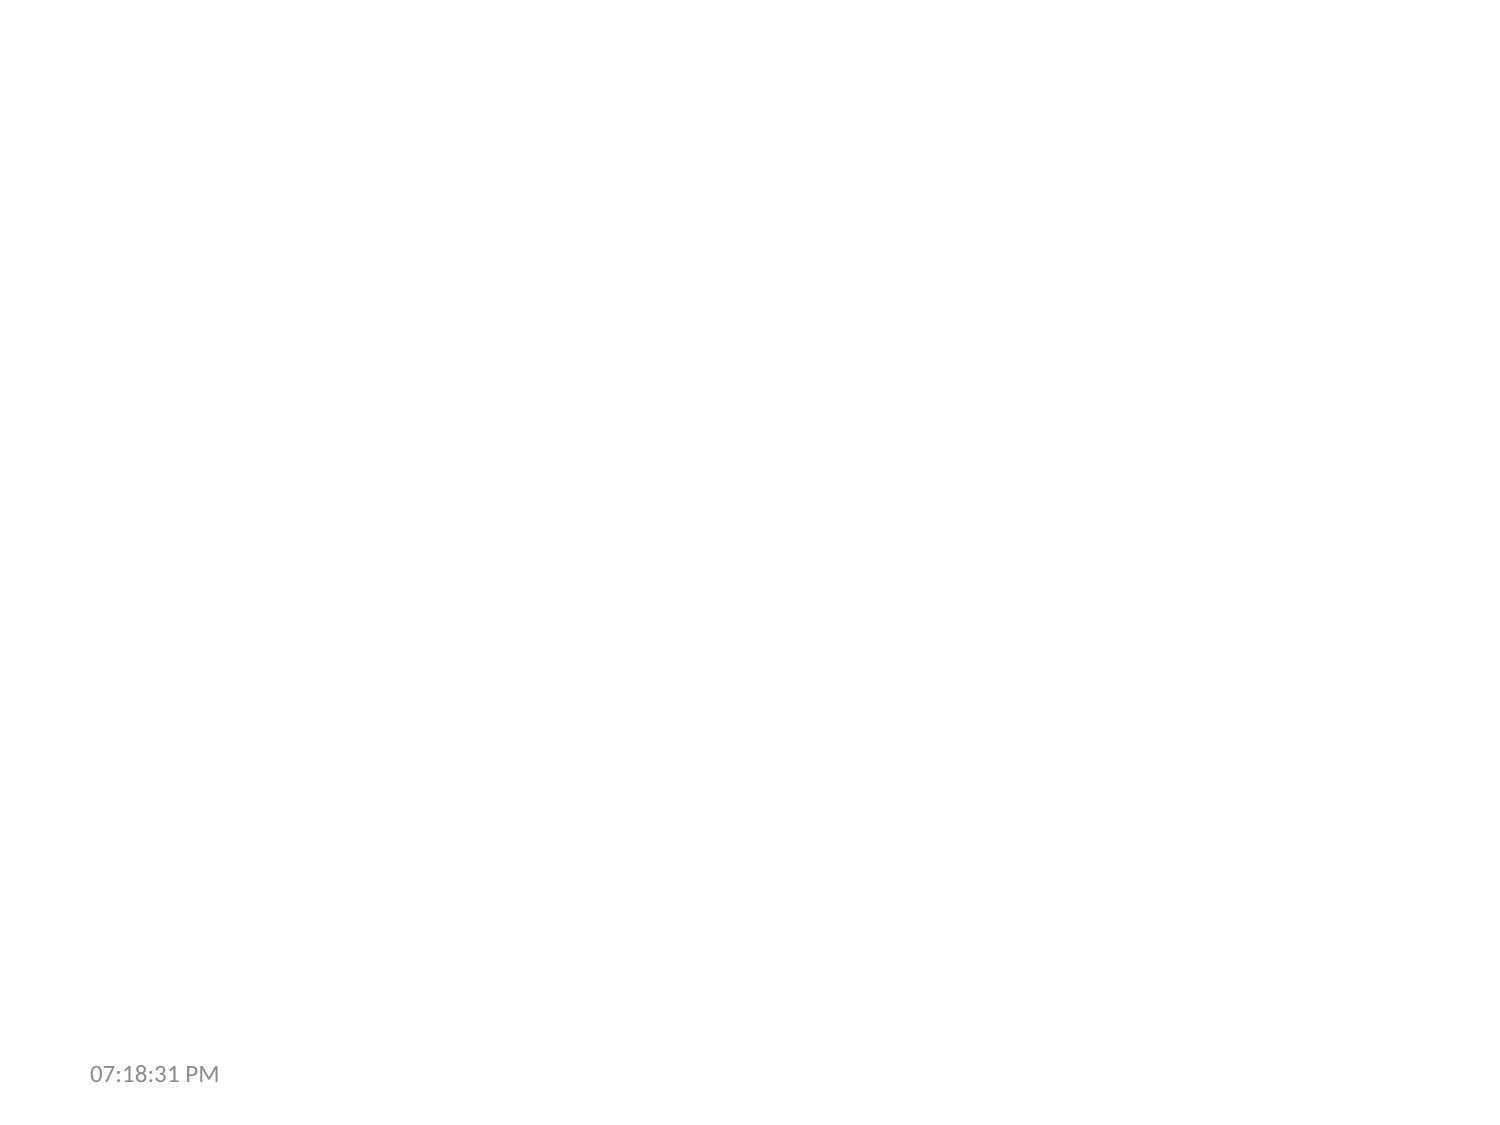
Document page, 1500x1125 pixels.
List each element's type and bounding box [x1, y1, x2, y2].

slide_number [75, 1042, 425, 1103]
